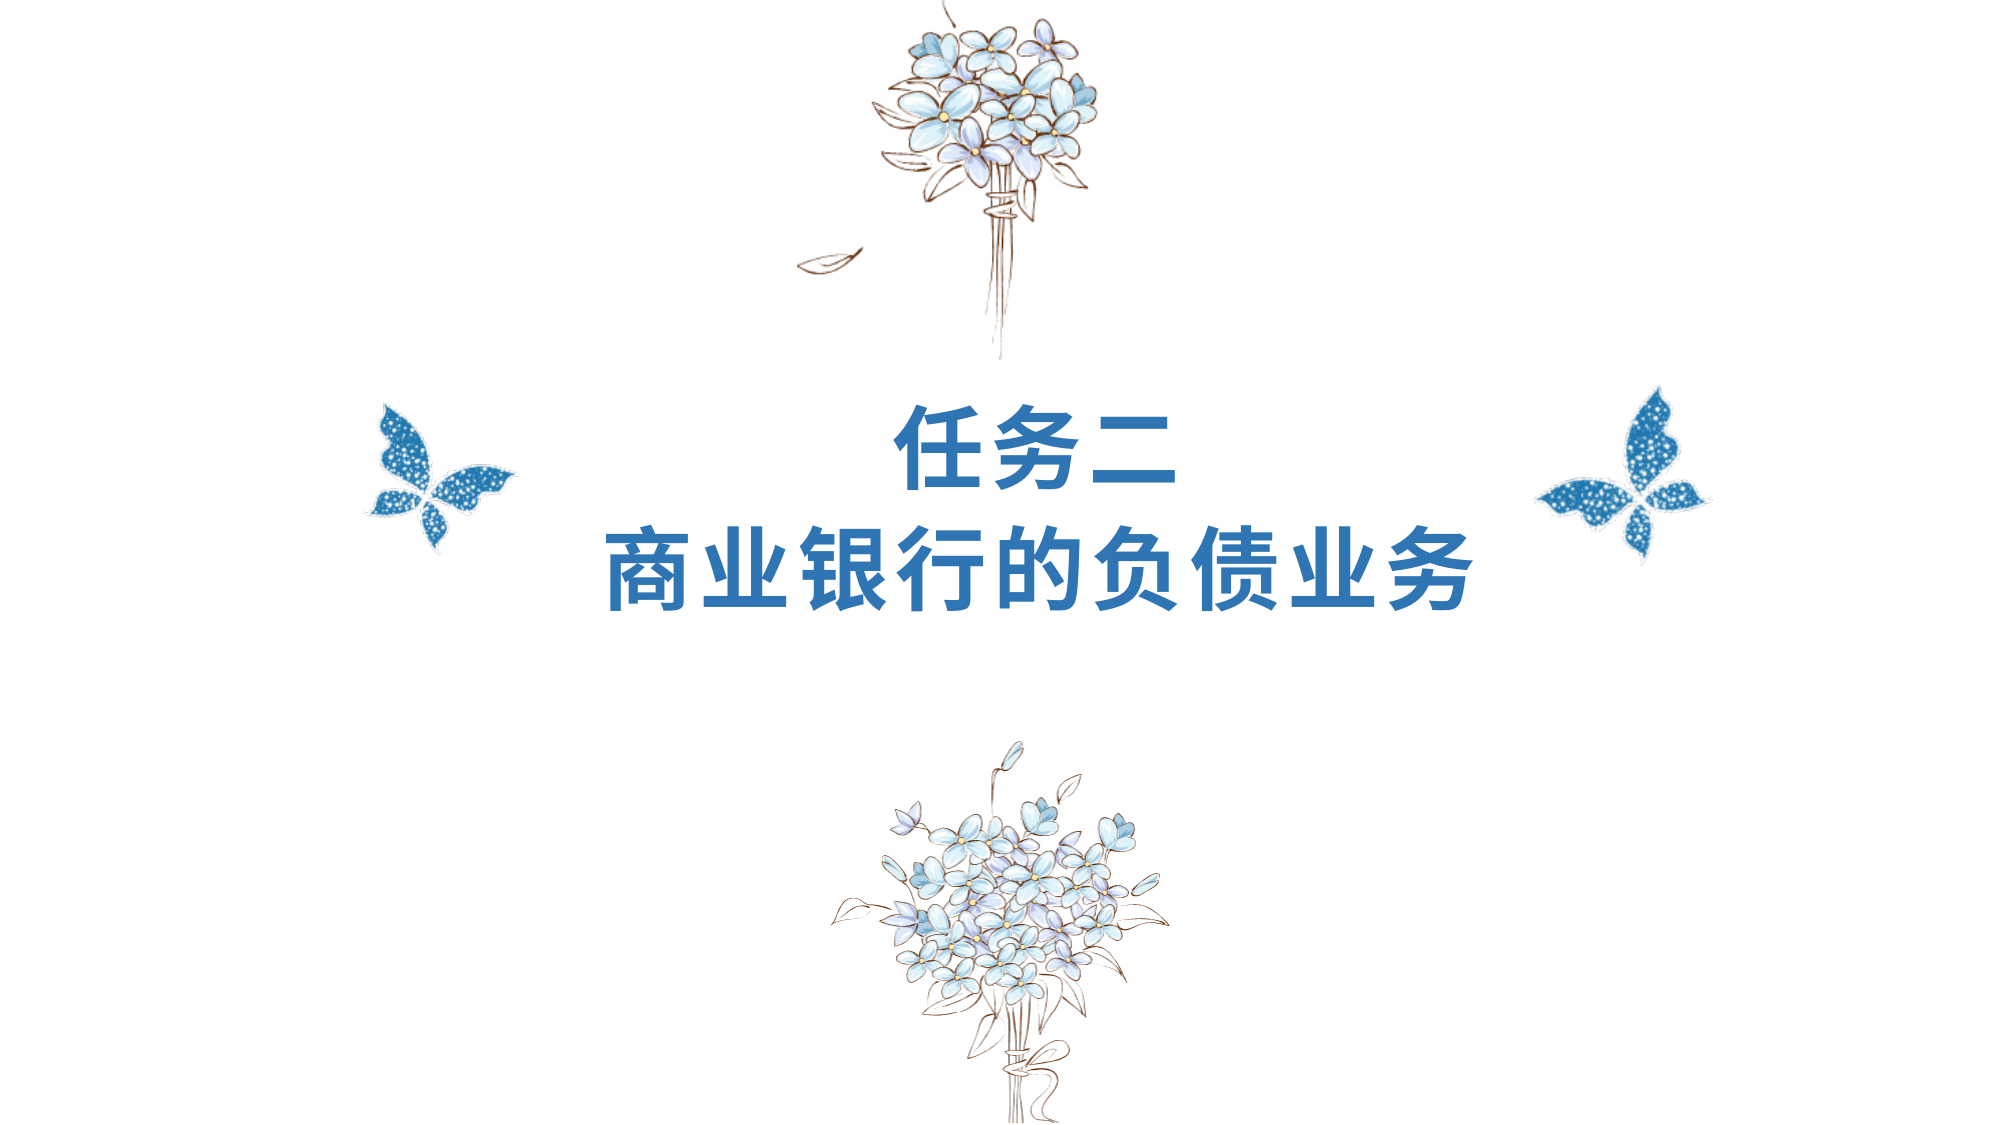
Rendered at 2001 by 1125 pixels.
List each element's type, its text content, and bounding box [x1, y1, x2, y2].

picture [797, 0, 1099, 362]
title 任务二 商业银行的负债业务 [515, 373, 1564, 630]
picture [363, 402, 515, 556]
picture [831, 741, 1170, 1123]
picture [1564, 380, 1724, 586]
